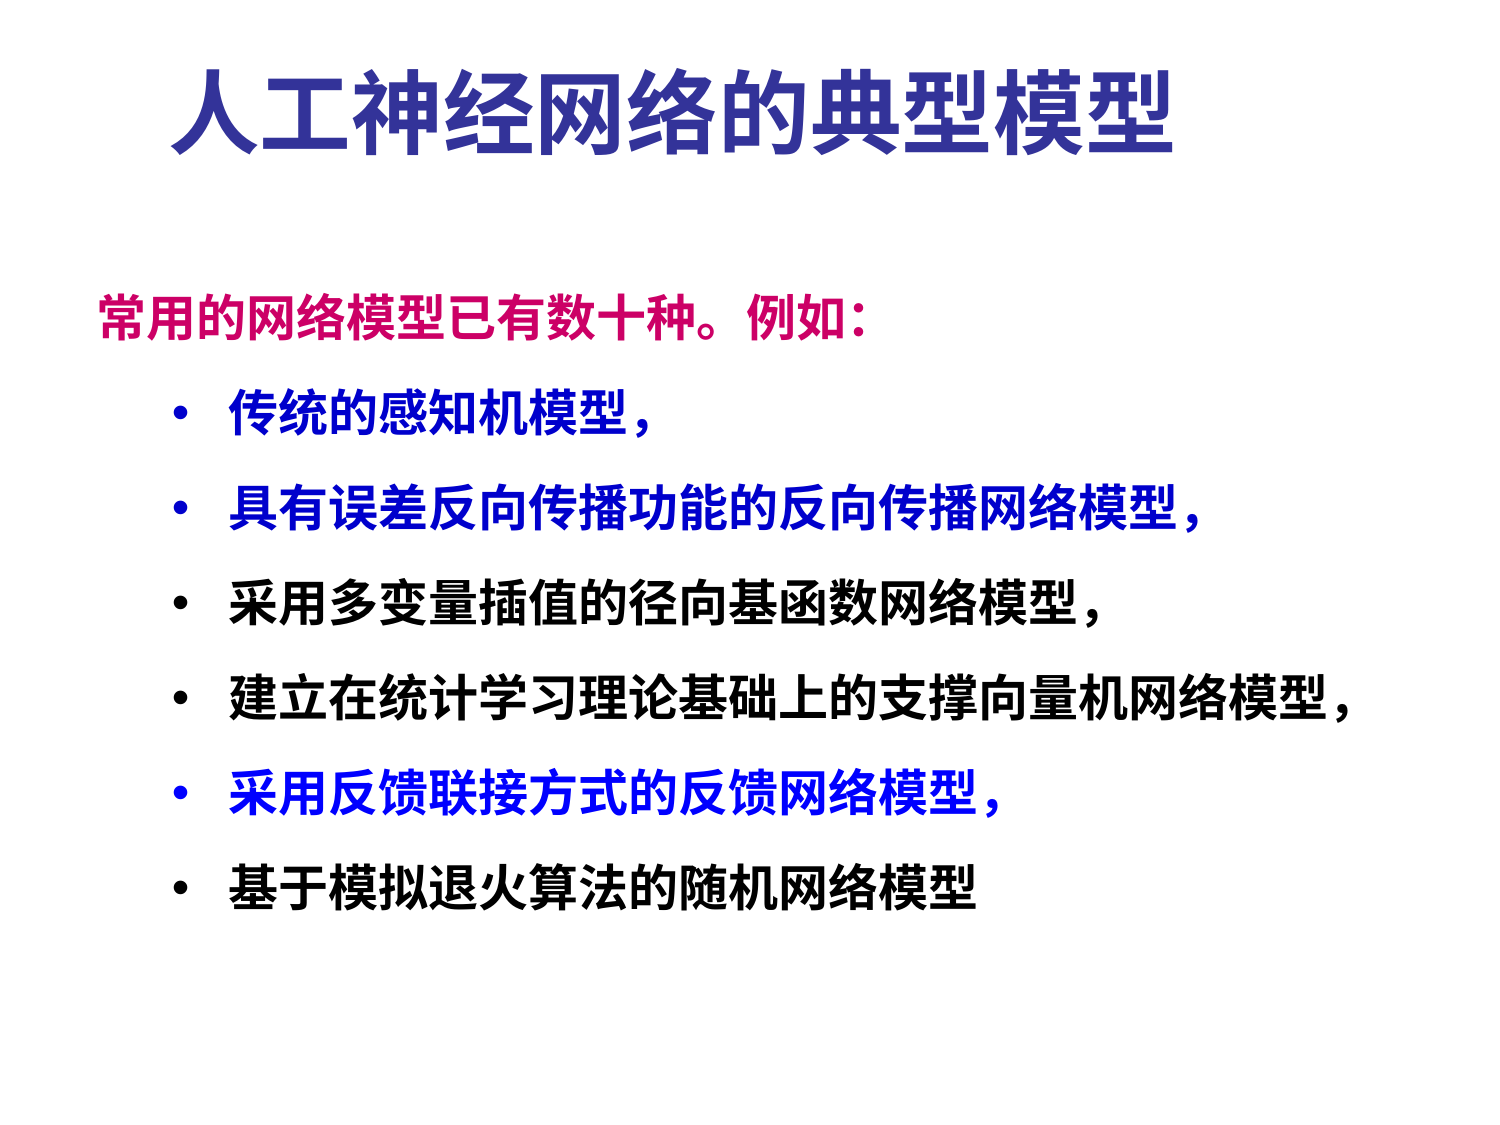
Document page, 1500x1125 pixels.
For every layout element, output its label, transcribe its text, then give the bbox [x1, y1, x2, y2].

text_box 常用的网络模型已有数十种。例如： 传统的感知机模型， 具有误差反向传播功能的反向传播网络模型， 采用多变量插值的径向基函数网络模型， 建立在统计学习理论基础上的支撑向量机网络模型， 采用反馈联接方式的反馈网络模型， 基于模拟退火算法的随机网络模型 [82, 249, 1418, 1020]
text_box 人工神经网络的典型模型 [153, 48, 1382, 174]
